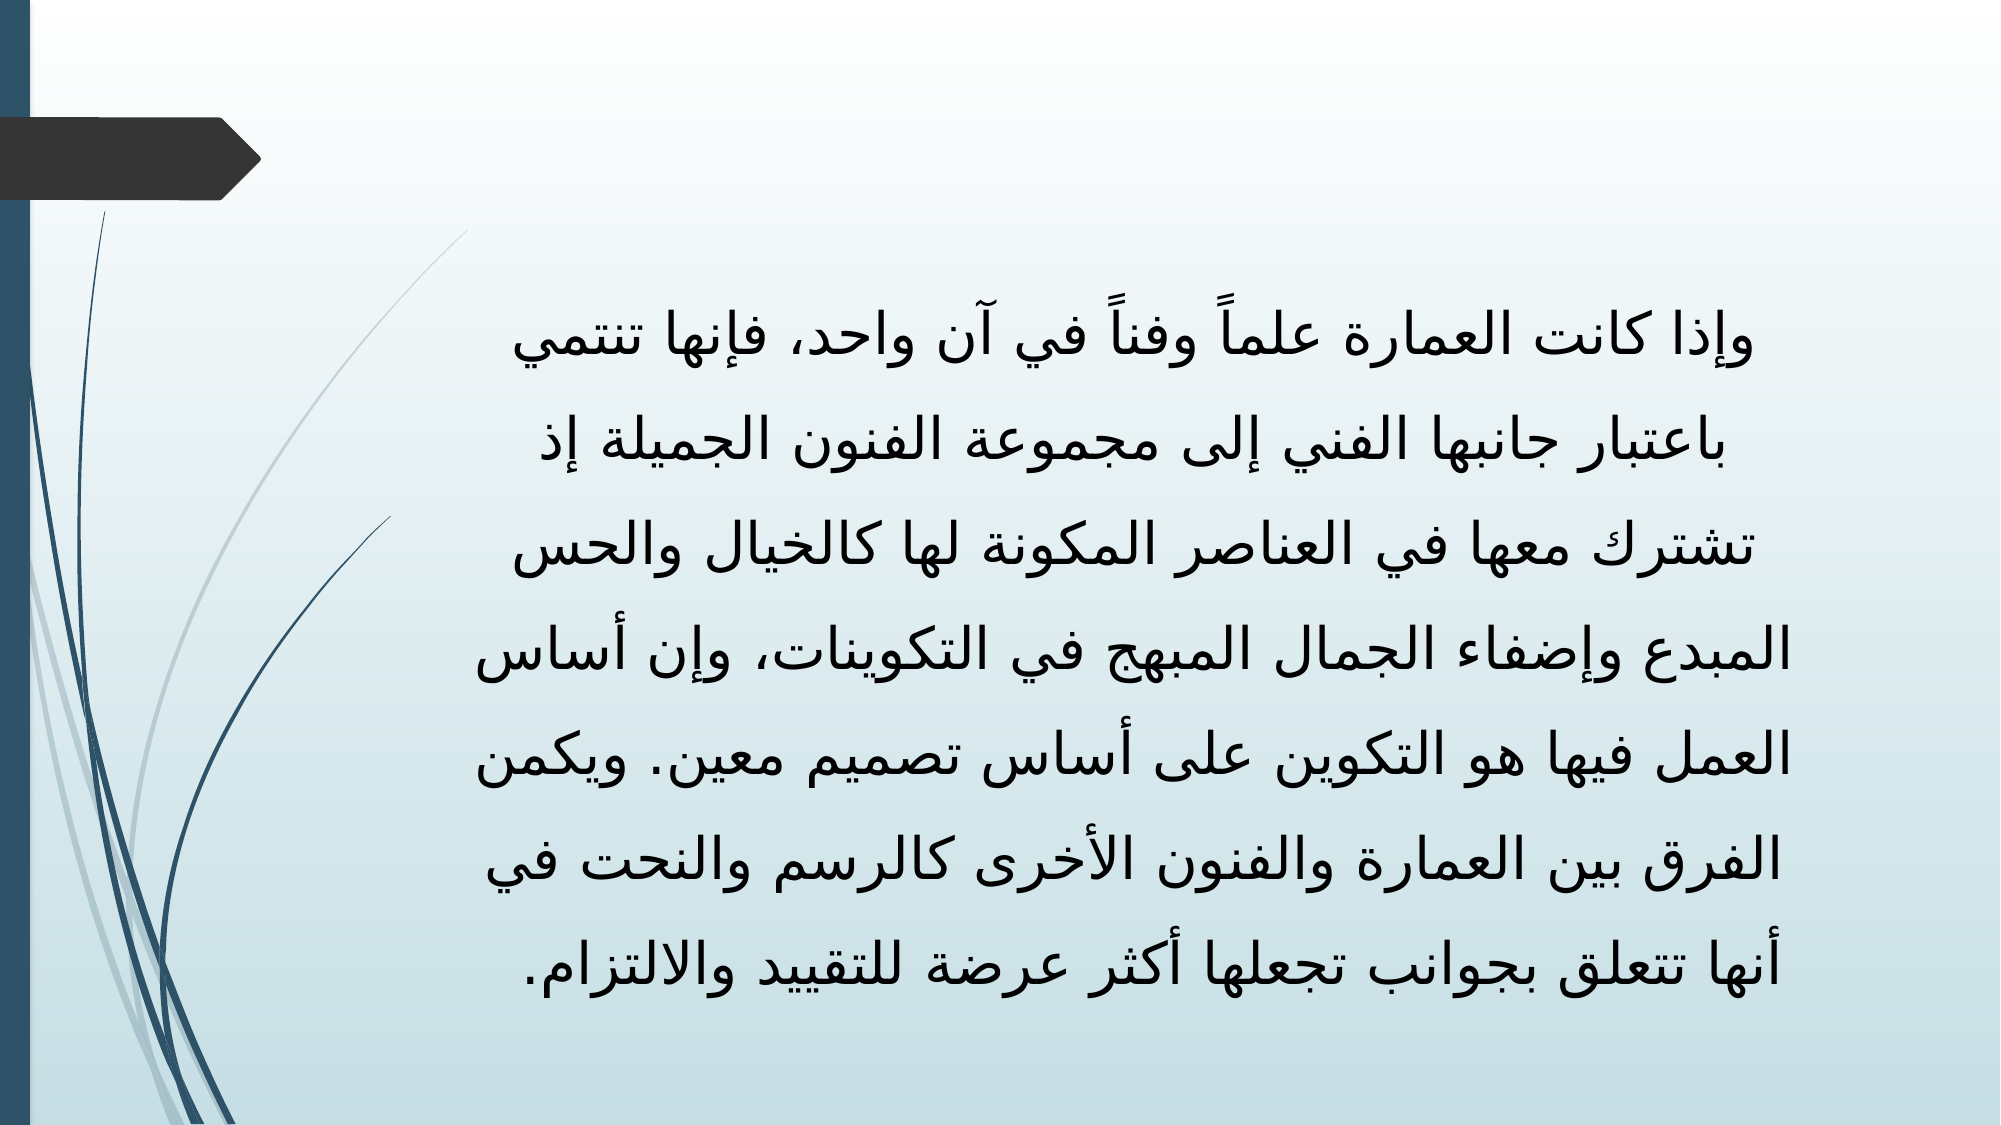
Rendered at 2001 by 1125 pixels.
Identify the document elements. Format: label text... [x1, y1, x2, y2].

text_box وإذا كانت العمارة علماً وفناً في آن واحد، فإنها تنتمي باعتبار جانبها الفني إلى مجموعة الفنون الجميلة إذ تشترك معها في العناصر المكونة لها كالخيال والحس المبدع وإضفاء الجمال المبهج في التكوينات، وإن أساس العمل فيها هو التكوين على أساس تصميم معين. ويكمن الفرق بين العمارة والفنون الأخرى كالرسم والنحت في أنها تتعلق بجوانب تجعلها أكثر عرضة للتقييد والالتزام. [444, 253, 1824, 1004]
